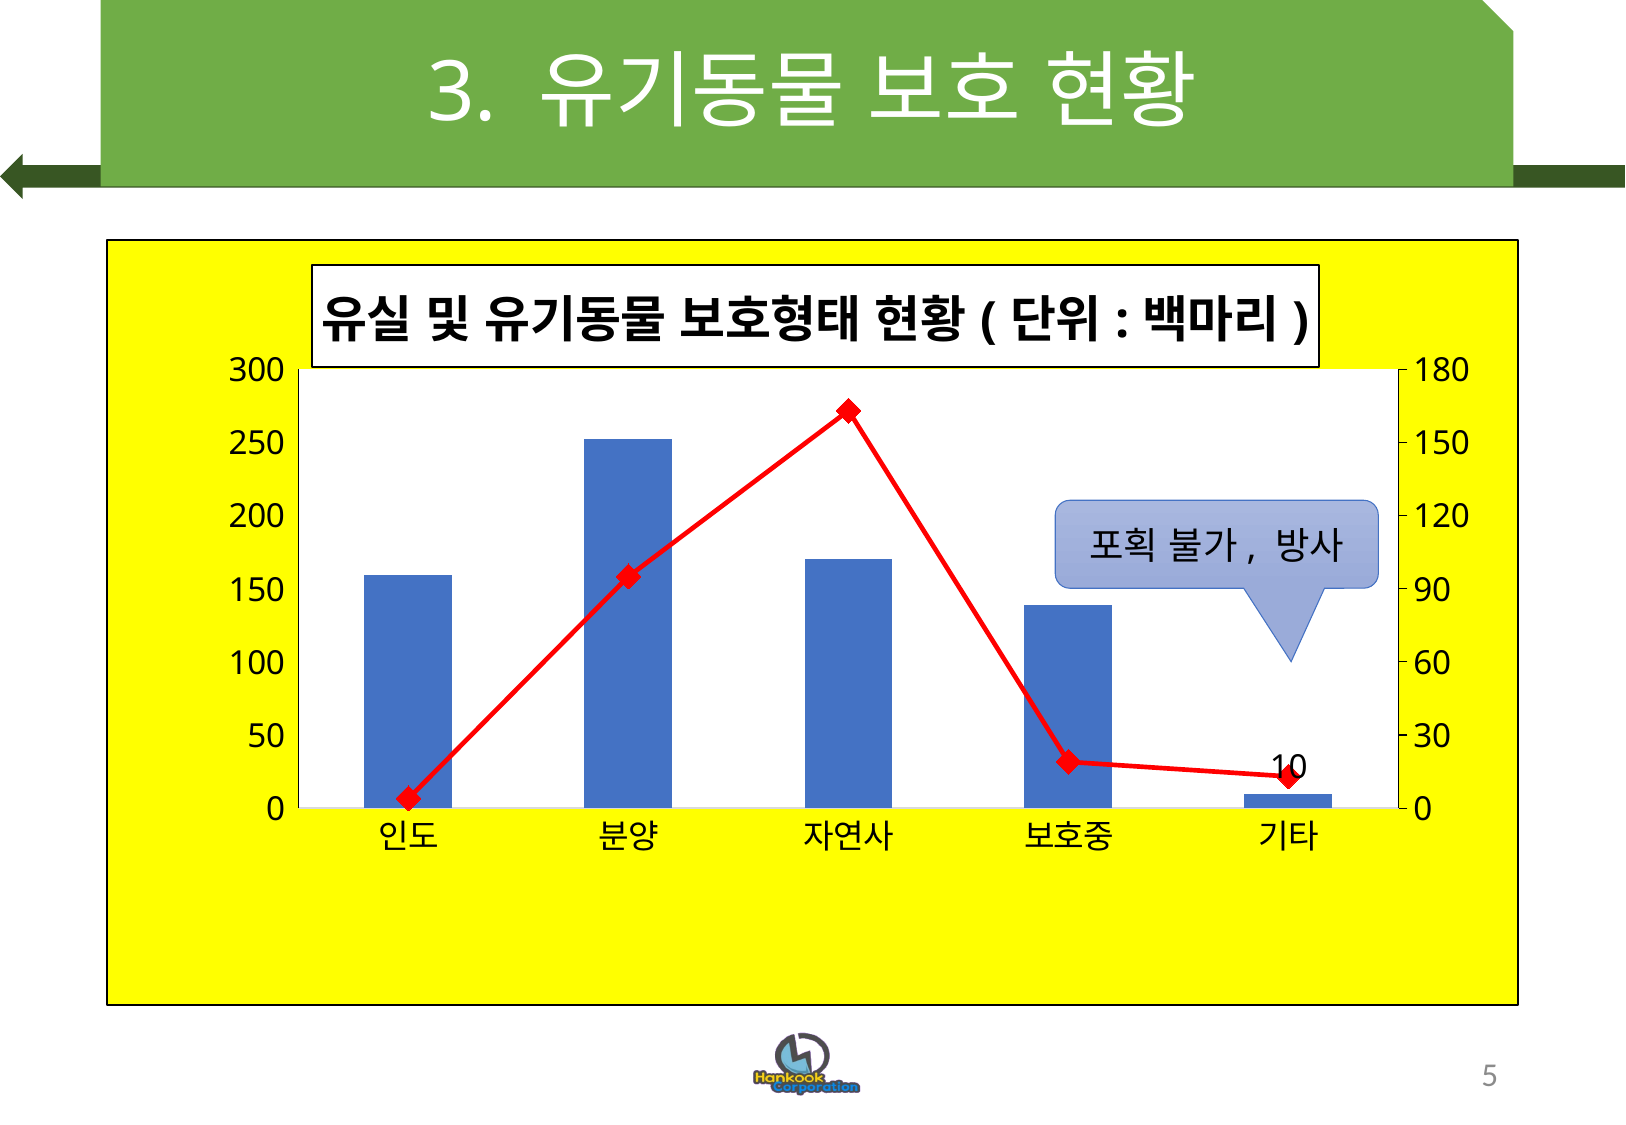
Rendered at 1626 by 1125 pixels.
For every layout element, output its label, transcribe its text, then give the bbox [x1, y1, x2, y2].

title 3. 유기동물 보호 현황 [0, 0, 1625, 187]
chart [106, 238, 1519, 1007]
slide_number 5 [1147, 1042, 1514, 1103]
picture [743, 1029, 871, 1103]
